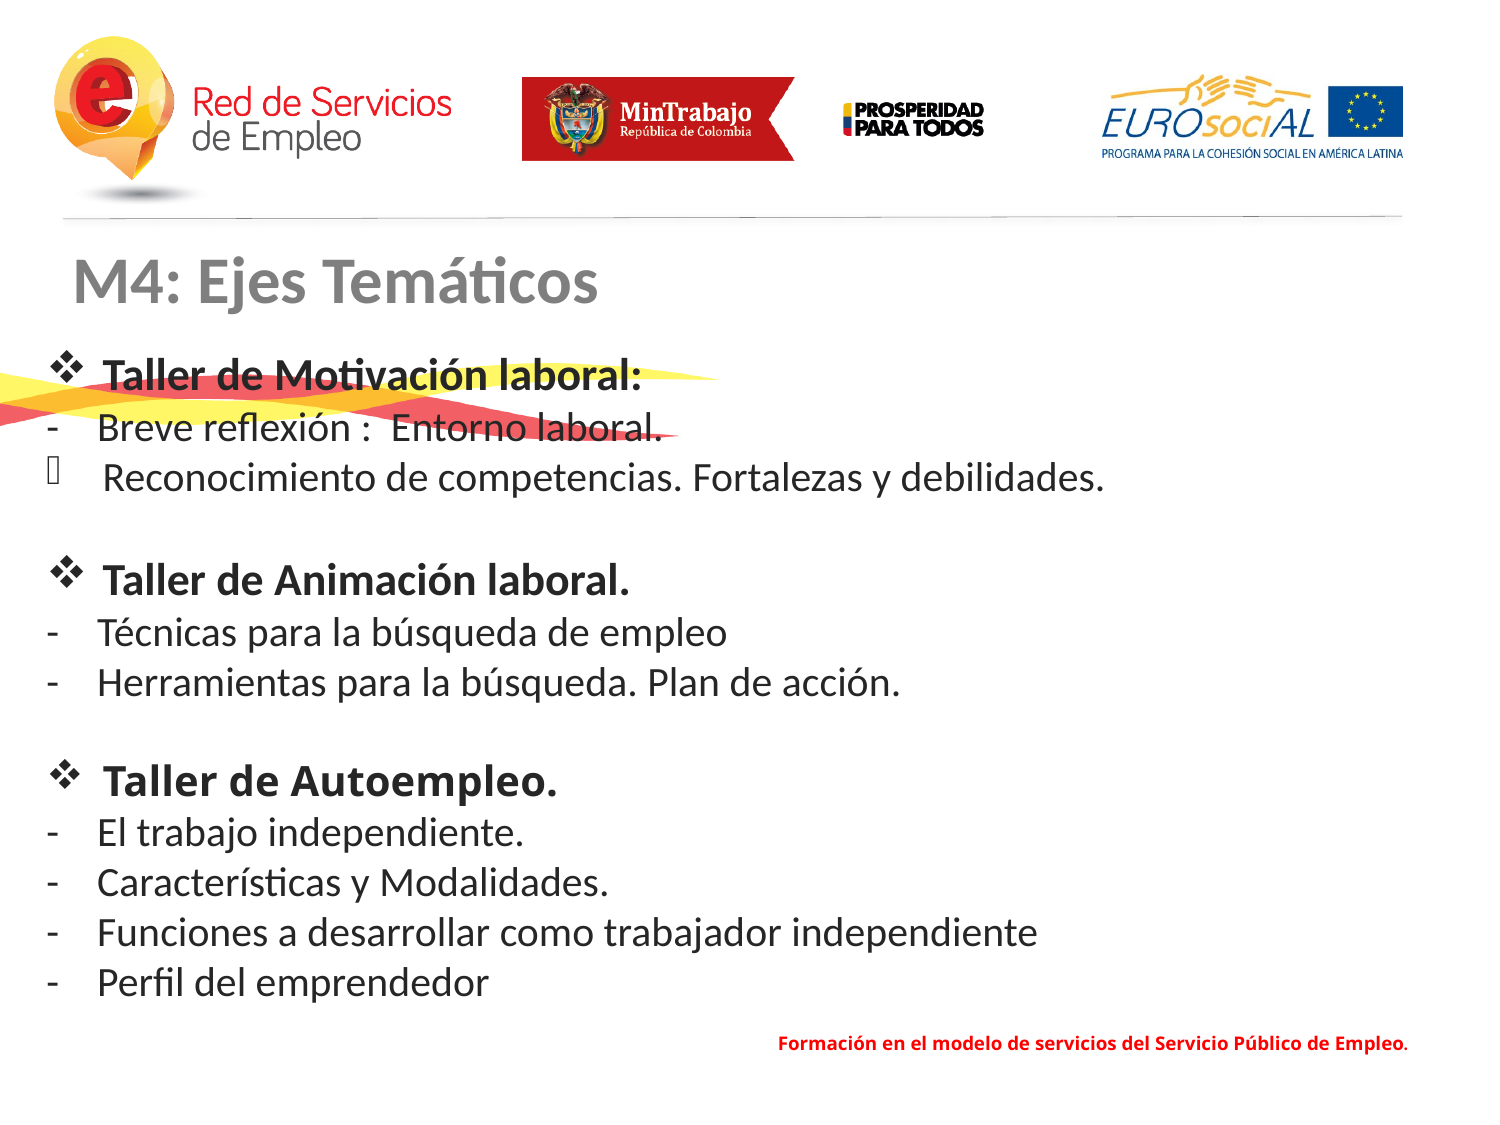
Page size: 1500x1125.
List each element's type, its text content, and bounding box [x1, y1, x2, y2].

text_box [62, 215, 1403, 220]
picture [0, 358, 721, 441]
title Formación en el modelo de servicios del Servicio Público de Empleo. [720, 999, 1471, 1088]
text_box Taller de Motivación laboral: - Breve reflexión : Entorno laboral. Reconocimiento de competencias. Fortalezas y debilidades. Taller de Animación laboral. - Técnicas para la búsqueda de empleo - Herramientas para la búsqueda. Plan de acción. Taller de Autoempleo. - El trabajo independiente. - Características y Modalidades. - Funciones a desarrollar como trabajador independiente - Perfil del emprendedor [31, 282, 1477, 1013]
text_box M4: Ejes Temáticos [57, 229, 630, 282]
picture [1102, 74, 1403, 158]
picture [54, 35, 452, 205]
picture [521, 77, 987, 162]
